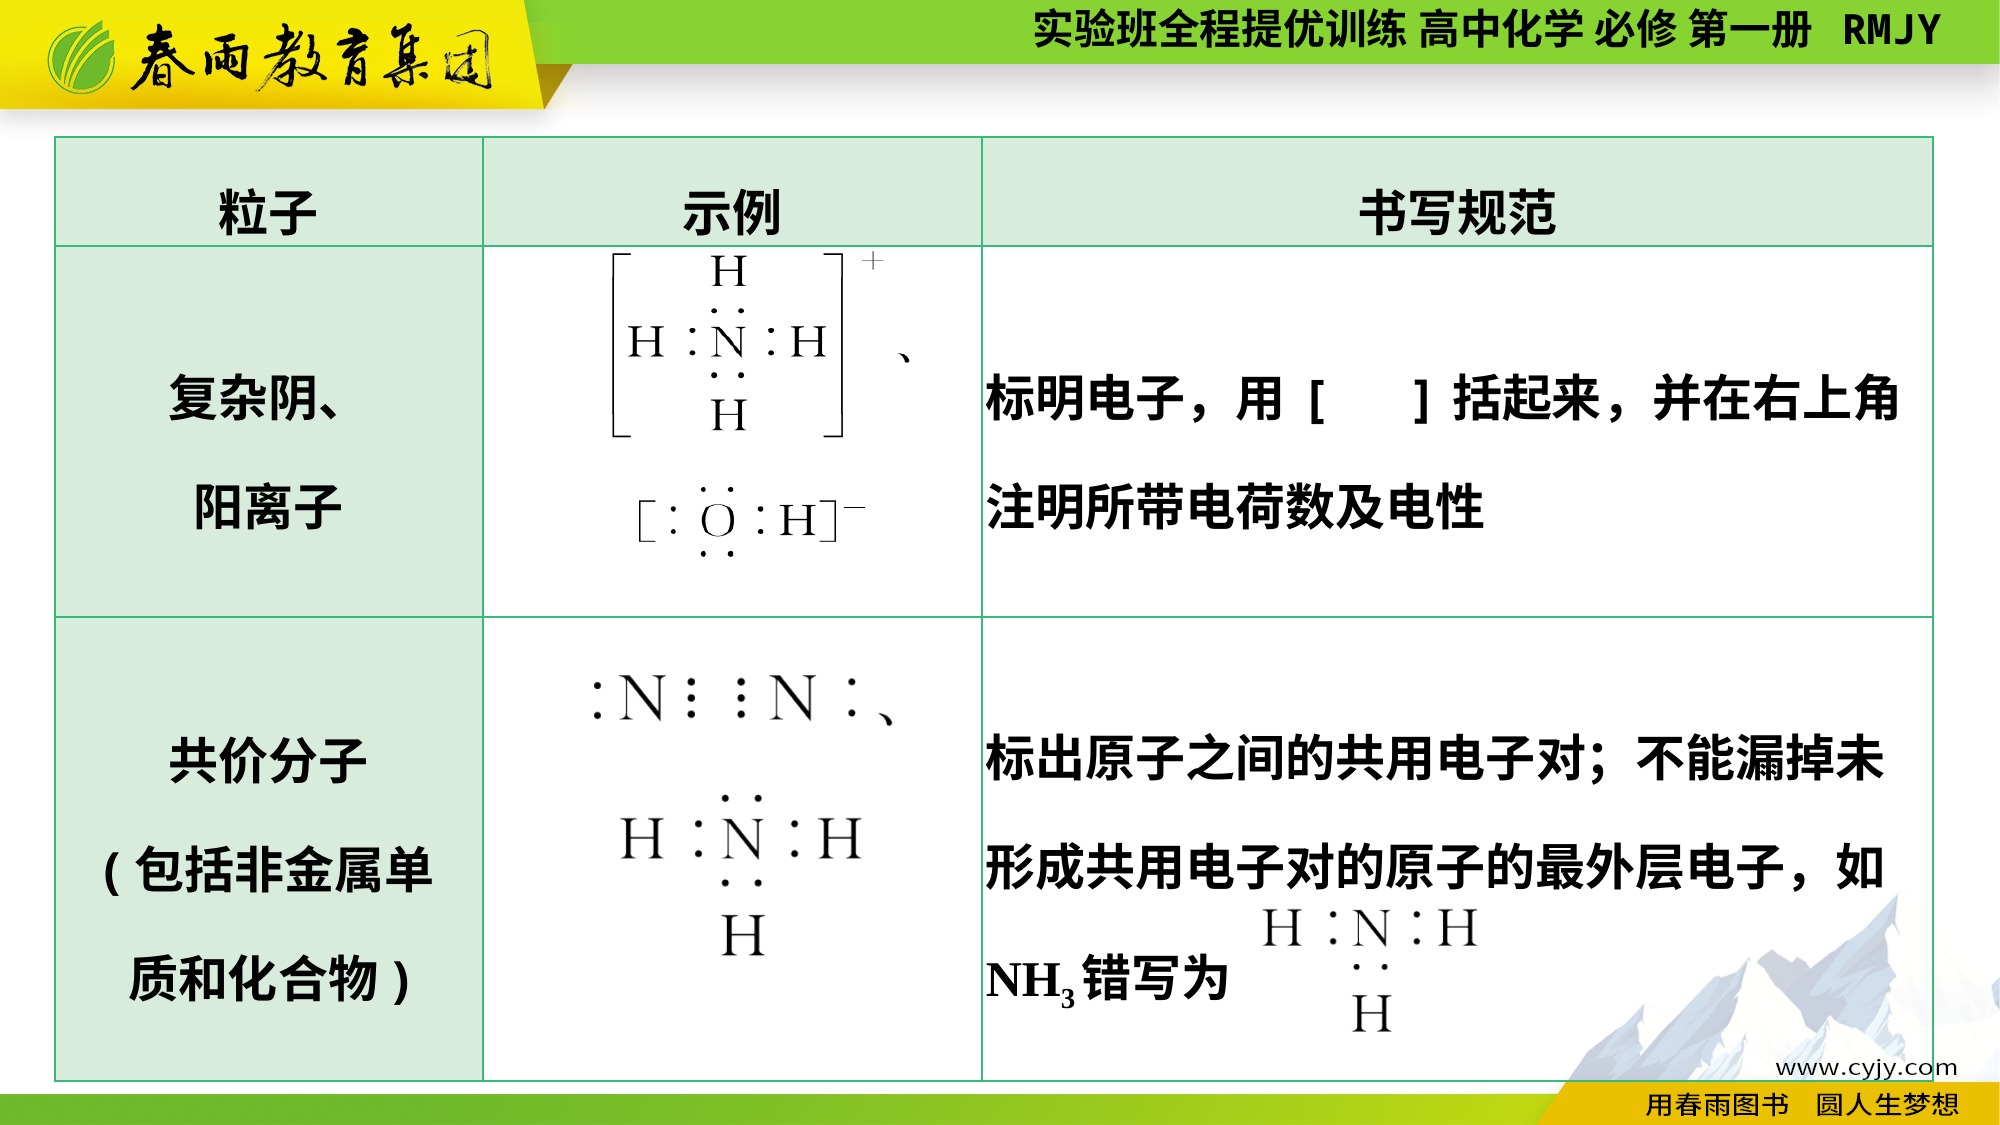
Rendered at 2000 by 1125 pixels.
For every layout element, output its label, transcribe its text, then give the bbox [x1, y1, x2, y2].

table_header 粒子 [56, 138, 482, 245]
table_header 示例 [484, 138, 981, 245]
table_cell [484, 247, 981, 616]
picture [0, 0, 2000, 1125]
table_header 书写规范 [983, 138, 1932, 245]
table_cell 共价分子 (包括非金属单 质和化合物) [56, 618, 482, 1080]
table_cell [484, 618, 981, 1080]
table_cell 复杂阴、 阳离子 [56, 247, 482, 616]
table_cell 标明电子，用[ ]括起来，并在右上角注明所带电荷数及电性 [983, 247, 1932, 616]
table_cell 标出原子之间的共用电子对；不能漏掉未形成共用电子对的原子的最外层电子，如NH3错写为 [983, 618, 1932, 1080]
